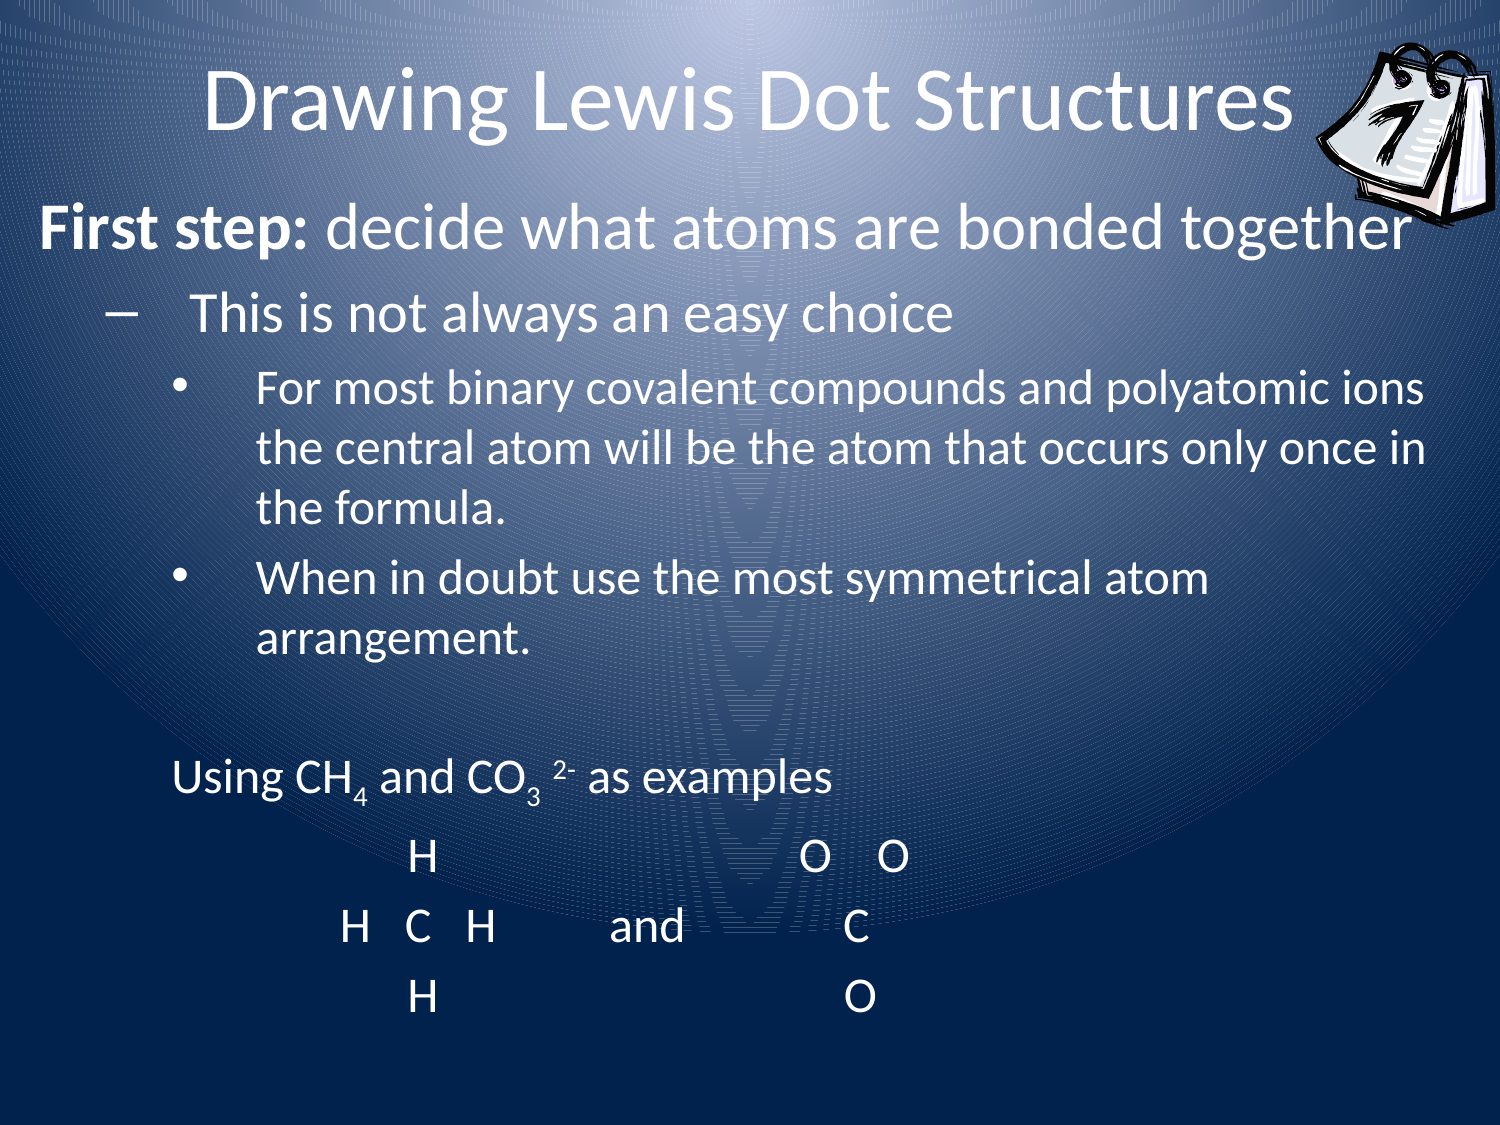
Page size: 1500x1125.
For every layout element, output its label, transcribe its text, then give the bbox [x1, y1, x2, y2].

title Drawing Lewis Dot Structures [75, 0, 1425, 174]
picture [1310, 37, 1500, 235]
list First step: decide what atoms are bonded together This is not always an easy choice For most binary covalent compounds and polyatomic ions the central atom will be the atom that occurs only once in the formula. When in doubt use the most symmetrical atom arrangement. Using CH4 and CO3 2- as examples H O O H C H and C H O [24, 174, 1463, 1063]
